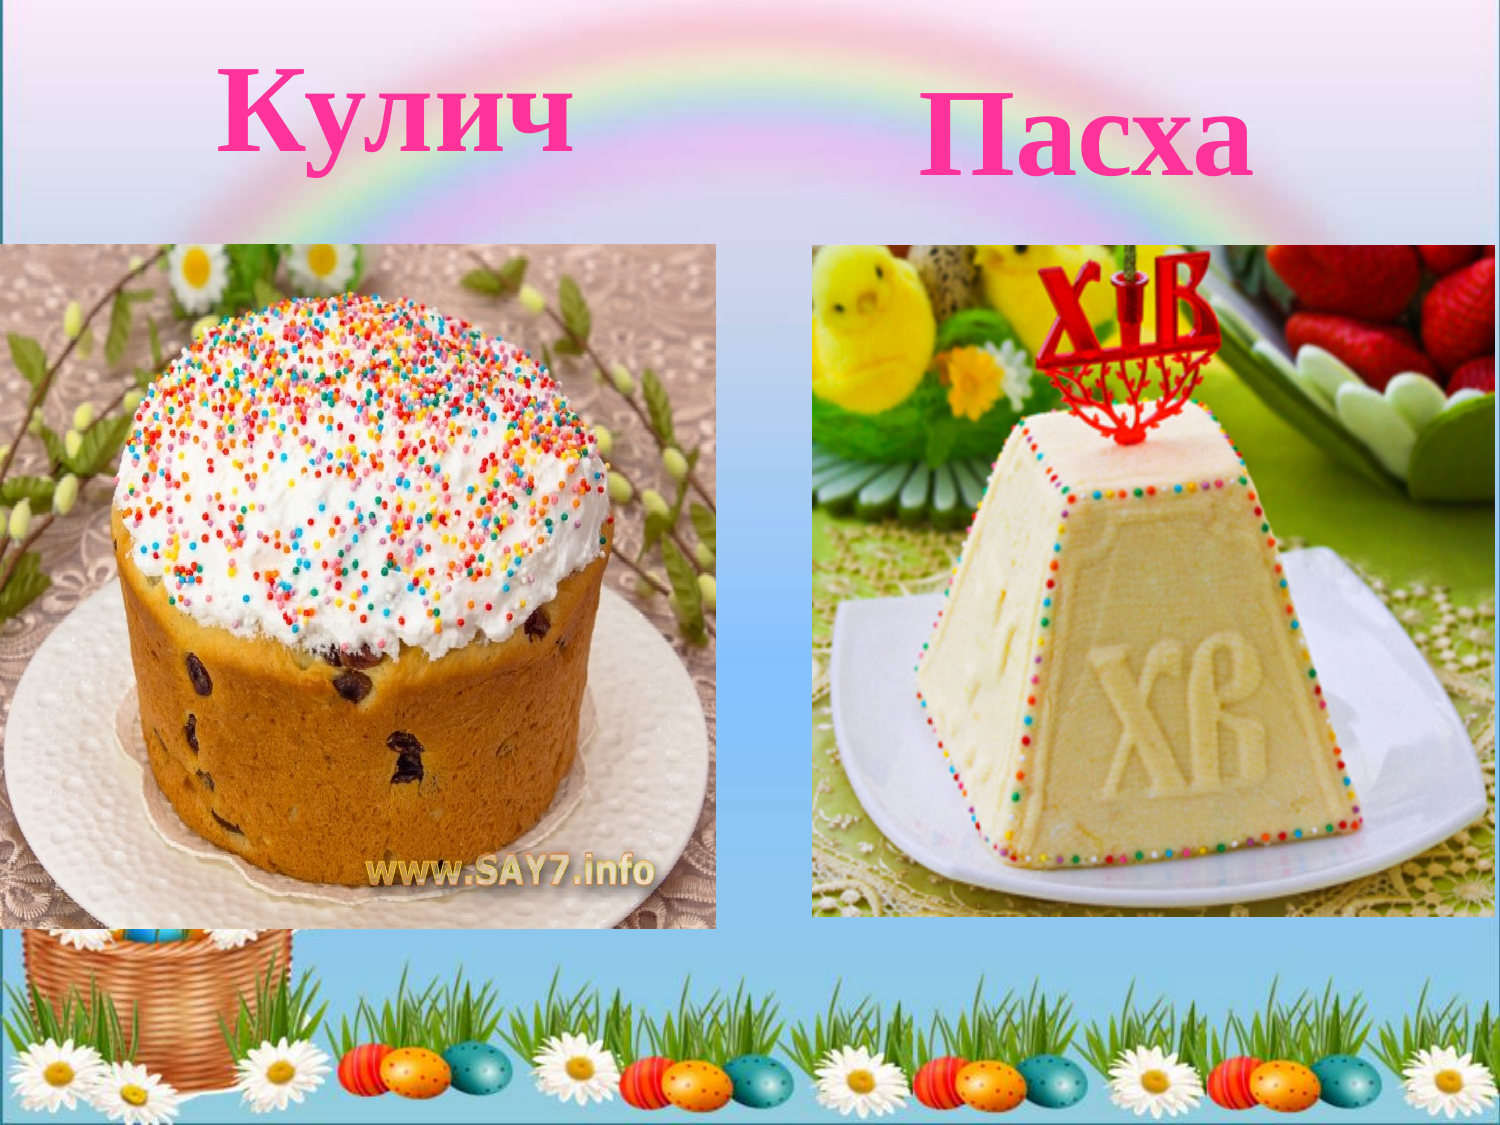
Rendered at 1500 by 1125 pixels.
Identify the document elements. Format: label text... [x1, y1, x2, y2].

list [0, 244, 717, 929]
picture [0, 0, 1500, 1125]
list Пасха [761, 42, 1412, 209]
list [811, 245, 1495, 918]
list Кулич [75, 30, 750, 185]
